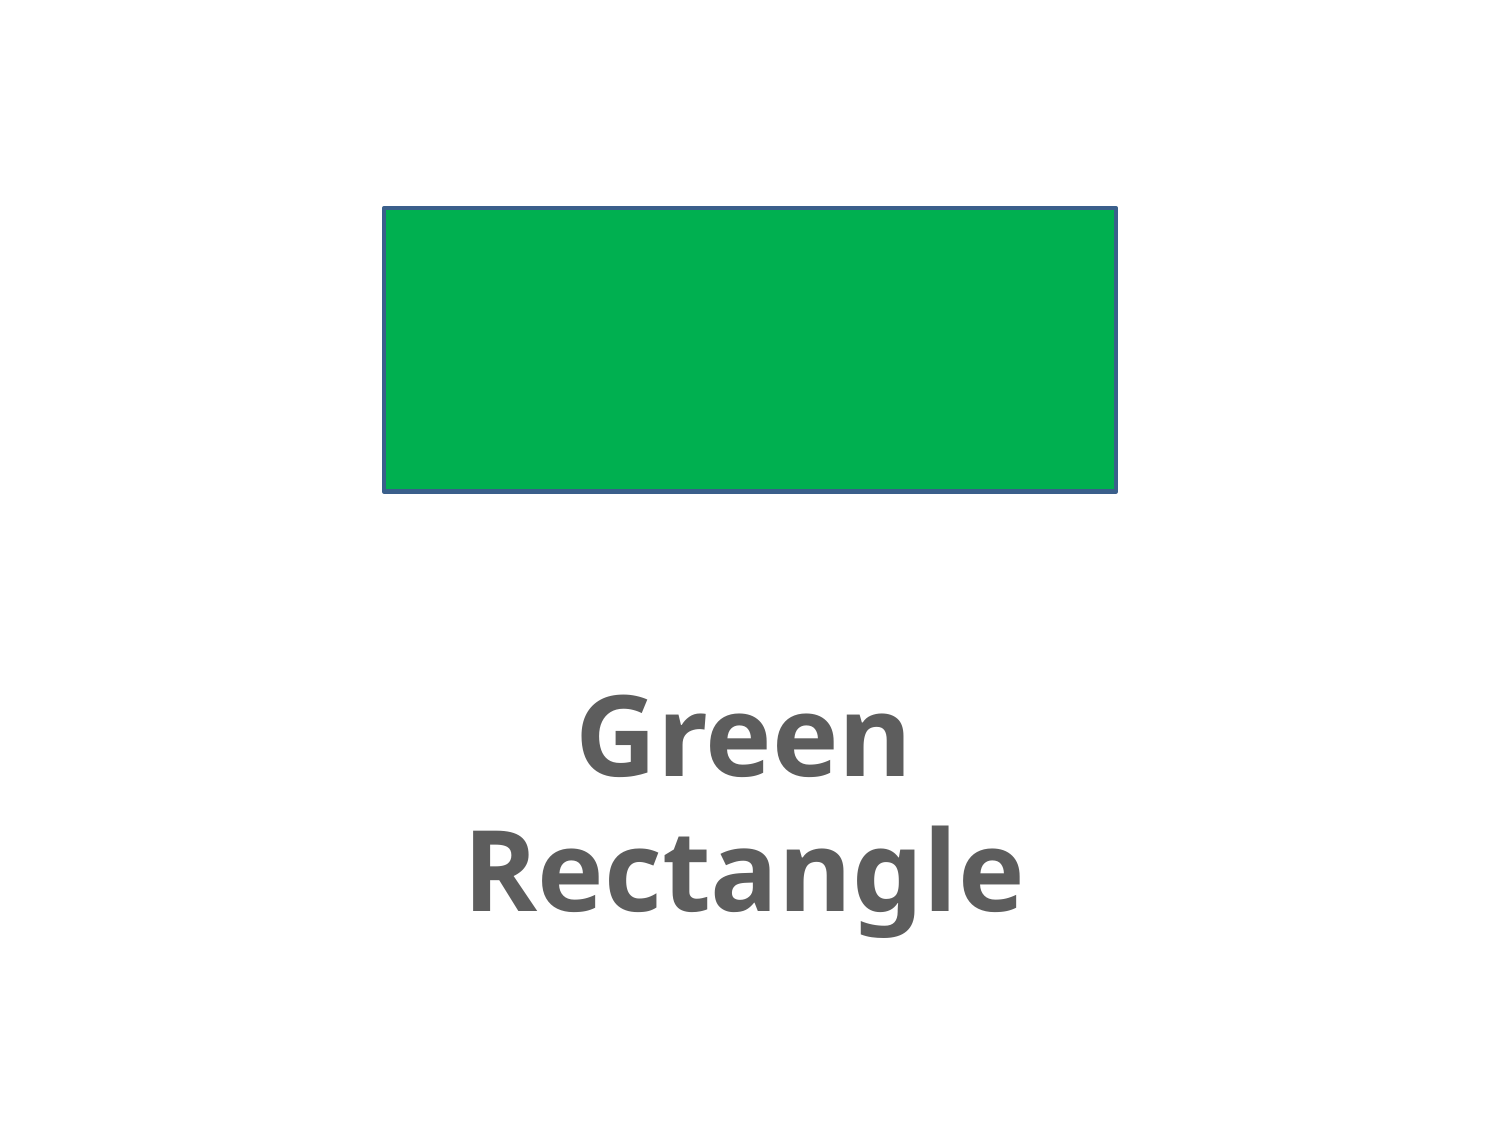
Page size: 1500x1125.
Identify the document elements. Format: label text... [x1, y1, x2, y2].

text_box [382, 206, 1118, 494]
text_box Green Rectangle [448, 656, 1070, 942]
